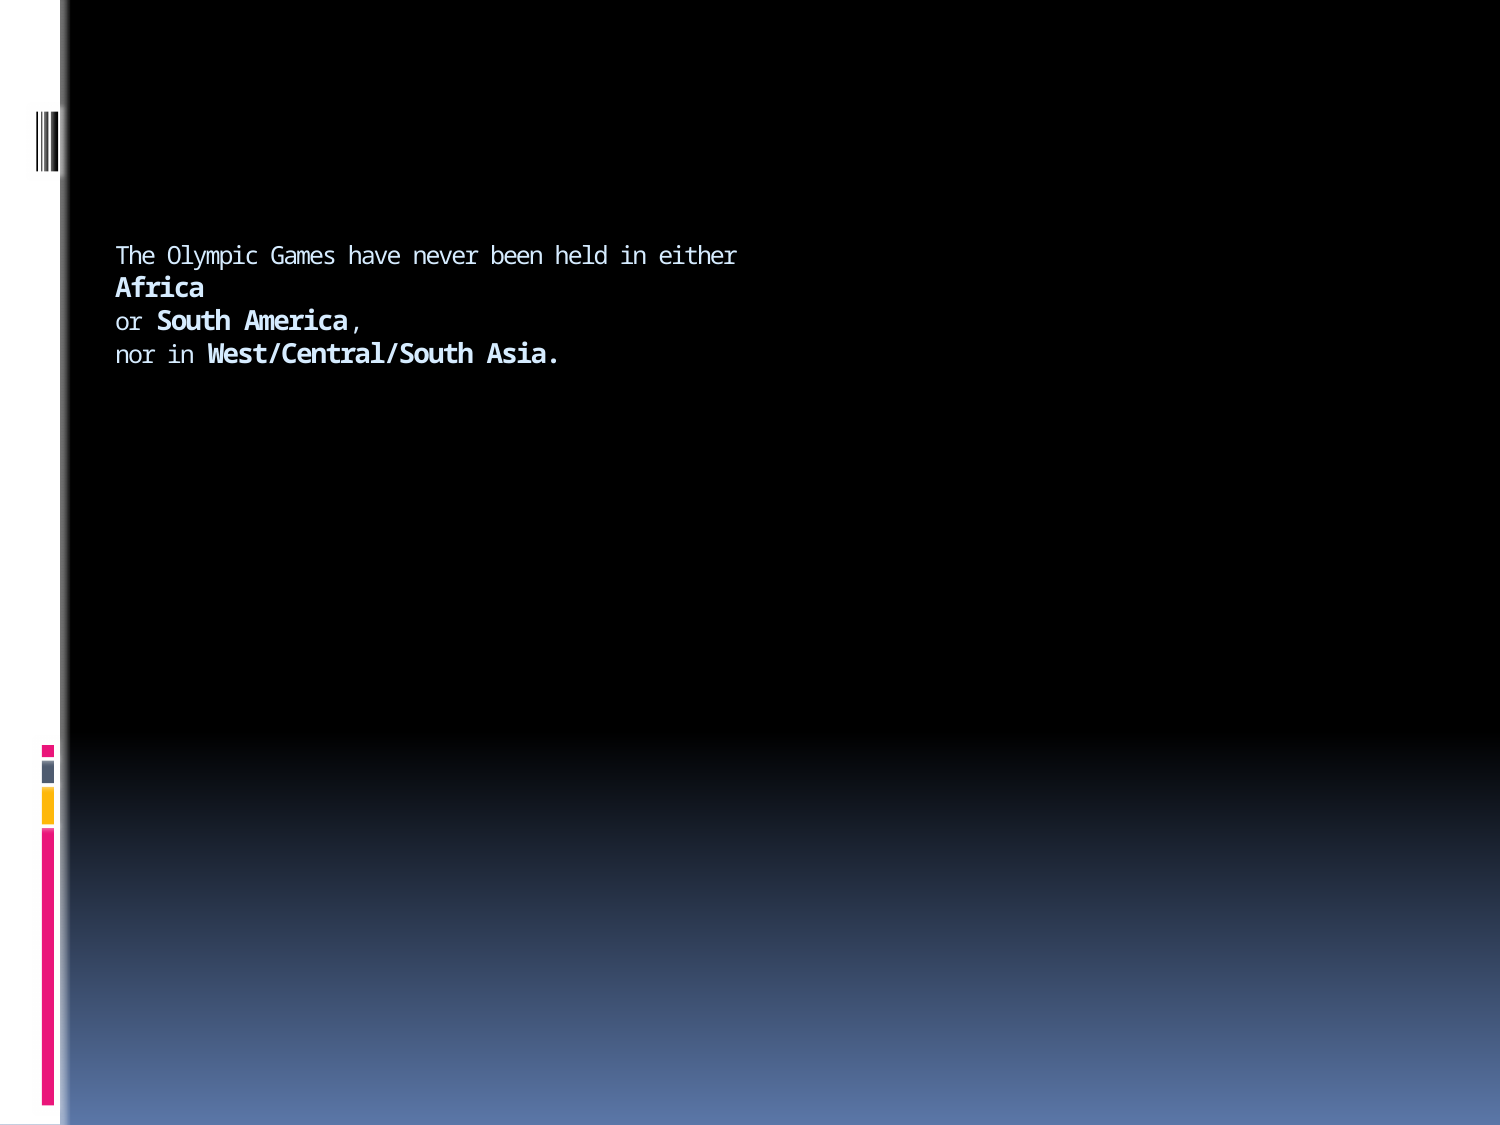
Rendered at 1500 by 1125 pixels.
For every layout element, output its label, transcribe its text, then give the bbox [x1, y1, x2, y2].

title The Olympic Games have never been held in either Africa or South America, nor in West/Central/South Asia. [100, 232, 1476, 421]
